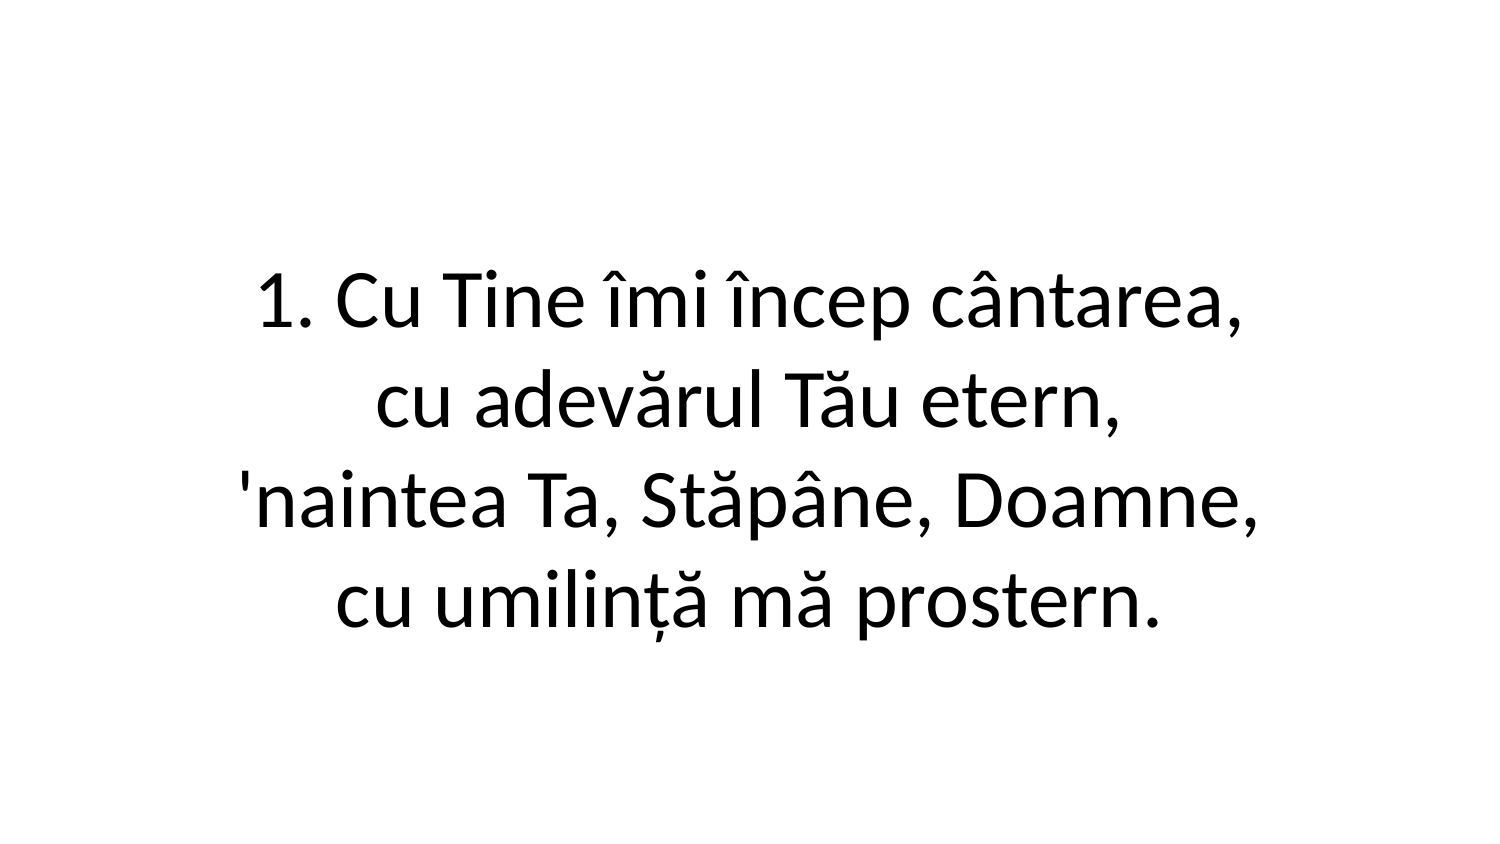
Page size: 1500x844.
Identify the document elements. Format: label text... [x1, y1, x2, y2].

text_box 1. Cu Tine îmi încep cântarea, cu adevărul Tău etern, 'naintea Ta, Stăpâne, Doamne, cu umilință mă prostern. [222, 192, 1278, 652]
